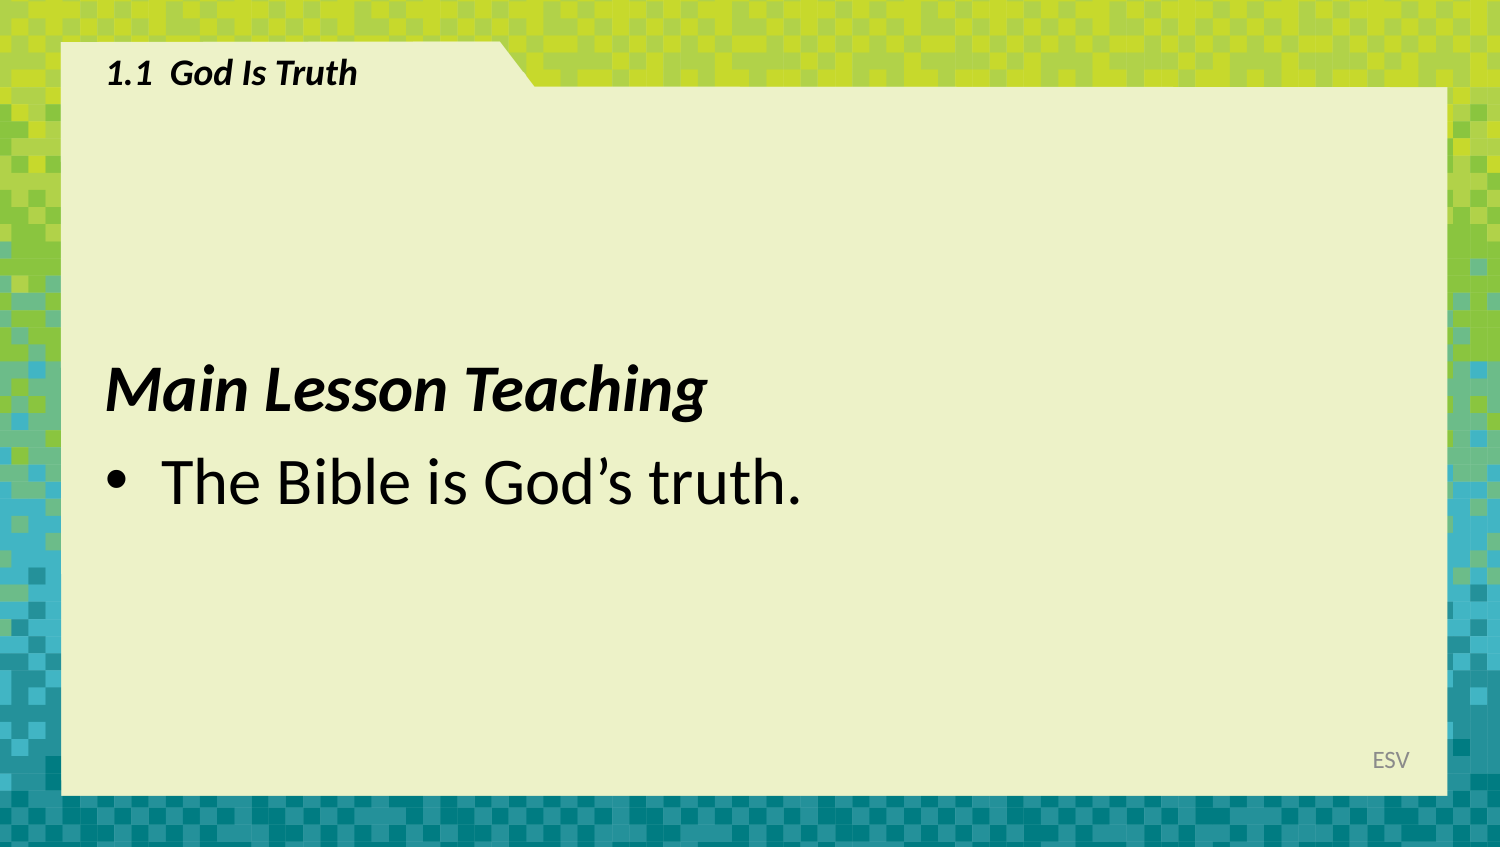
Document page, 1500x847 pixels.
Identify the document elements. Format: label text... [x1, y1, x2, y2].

title 1.1 God Is Truth [89, 33, 1420, 108]
picture [0, 0, 1500, 847]
list Main Lesson Teaching The Bible is God’s truth. [89, 141, 1420, 722]
footer ESV [950, 736, 1425, 782]
